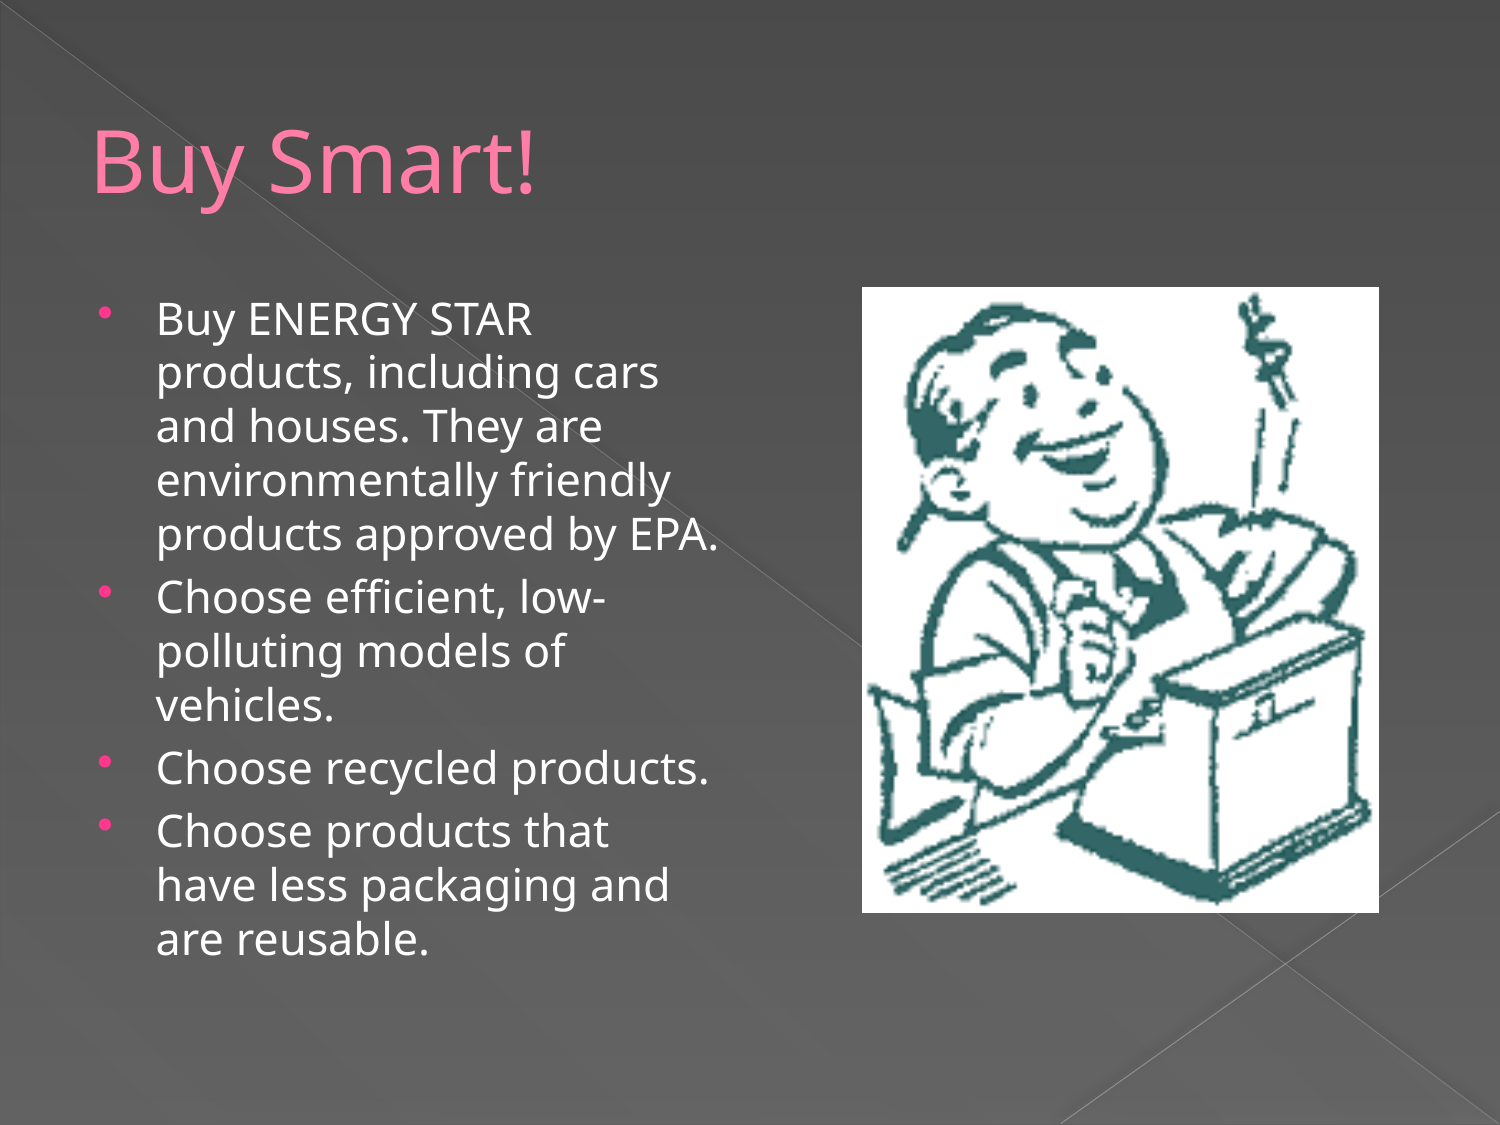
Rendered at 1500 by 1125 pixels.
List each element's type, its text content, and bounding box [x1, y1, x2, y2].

list Buy ENERGY STAR products, including cars and houses. They are environmentally friendly products approved by EPA. Choose efficient, low-polluting models of vehicles. Choose recycled products. Choose products that have less packaging and are reusable. [75, 282, 738, 1025]
title Buy Smart! [75, 43, 1425, 274]
picture [862, 287, 1379, 913]
